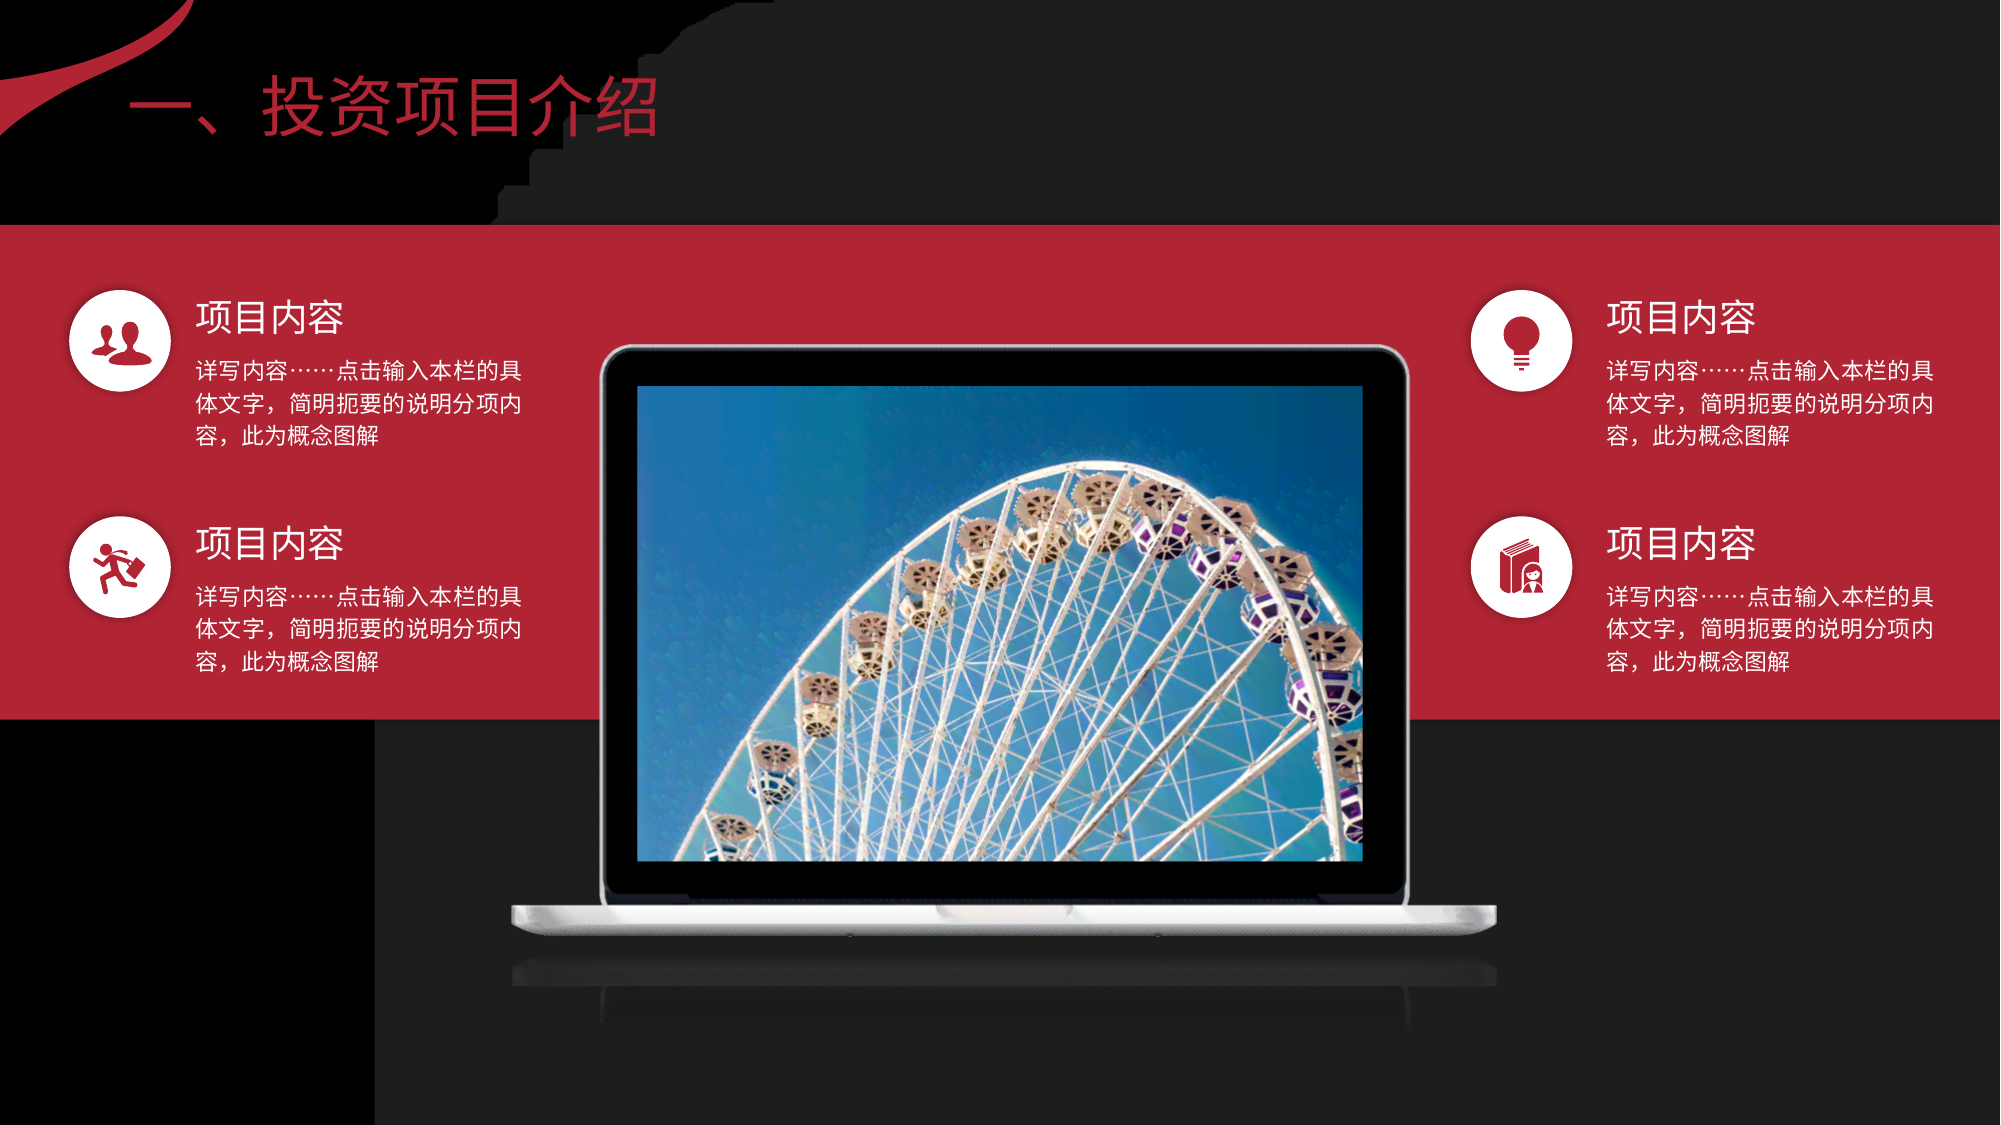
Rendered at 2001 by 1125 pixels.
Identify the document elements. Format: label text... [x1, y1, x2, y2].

text_box 一、投资项目介绍 [110, 56, 887, 154]
text_box 详写内容……点击输入本栏的具体文字，简明扼要的说明分项内容，此为概念图解 [180, 343, 490, 457]
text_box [1470, 516, 1573, 618]
text_box [0, 0, 194, 136]
text_box 详写内容……点击输入本栏的具体文字，简明扼要的说明分项内容，此为概念图解 [180, 569, 490, 683]
text_box 详写内容……点击输入本栏的具体文字，简明扼要的说明分项内容，此为概念图解 [1591, 343, 1950, 457]
text_box 项目内容 [1591, 286, 1960, 347]
text_box 项目内容 [180, 286, 549, 343]
text_box [0, 224, 2000, 721]
picture [0, 337, 2000, 1125]
picture [0, 0, 186, 80]
picture [0, 0, 2000, 224]
text_box 项目内容 [1591, 512, 1960, 573]
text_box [1470, 289, 1573, 392]
text_box 详写内容……点击输入本栏的具体文字，简明扼要的说明分项内容，此为概念图解 [1591, 569, 1950, 683]
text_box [69, 289, 171, 392]
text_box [69, 516, 171, 618]
text_box 项目内容 [180, 512, 490, 569]
